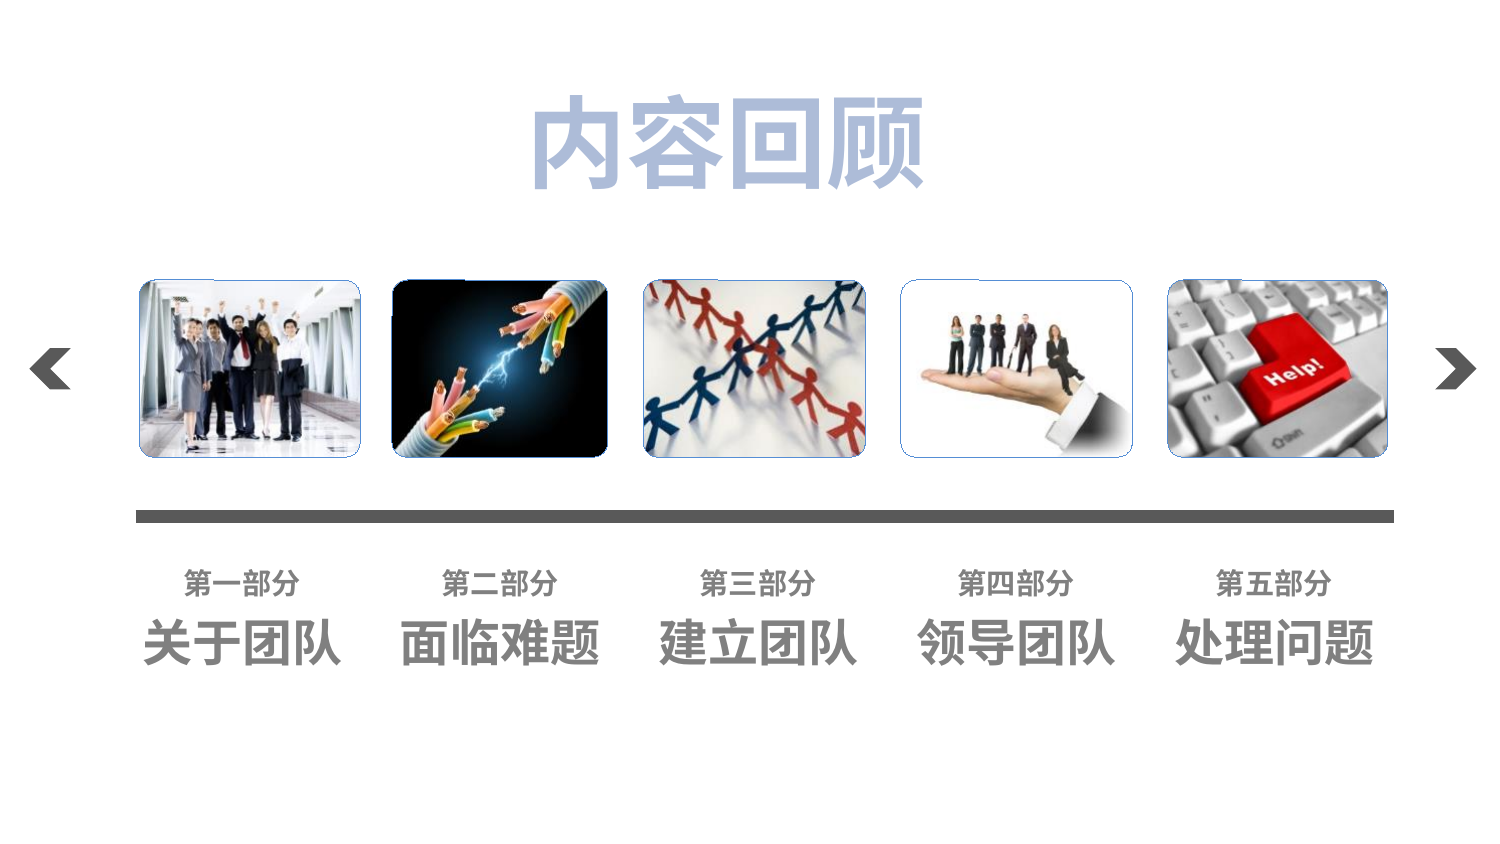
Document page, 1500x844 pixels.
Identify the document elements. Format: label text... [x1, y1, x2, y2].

text_box [1433, 345, 1479, 392]
text_box 内容回顾 [511, 72, 942, 208]
text_box 第四部分 领导团队 [898, 550, 1135, 680]
picture [643, 279, 866, 458]
text_box [27, 345, 73, 392]
picture [139, 279, 361, 458]
text_box 第一部分 关于团队 [123, 550, 361, 680]
picture [391, 279, 609, 458]
text_box 第三部分 建立团队 [639, 550, 877, 680]
picture [1167, 279, 1389, 458]
text_box 第二部分 面临难题 [381, 550, 619, 680]
picture [900, 279, 1133, 458]
text_box 第五部分 处理问题 [1156, 550, 1393, 680]
